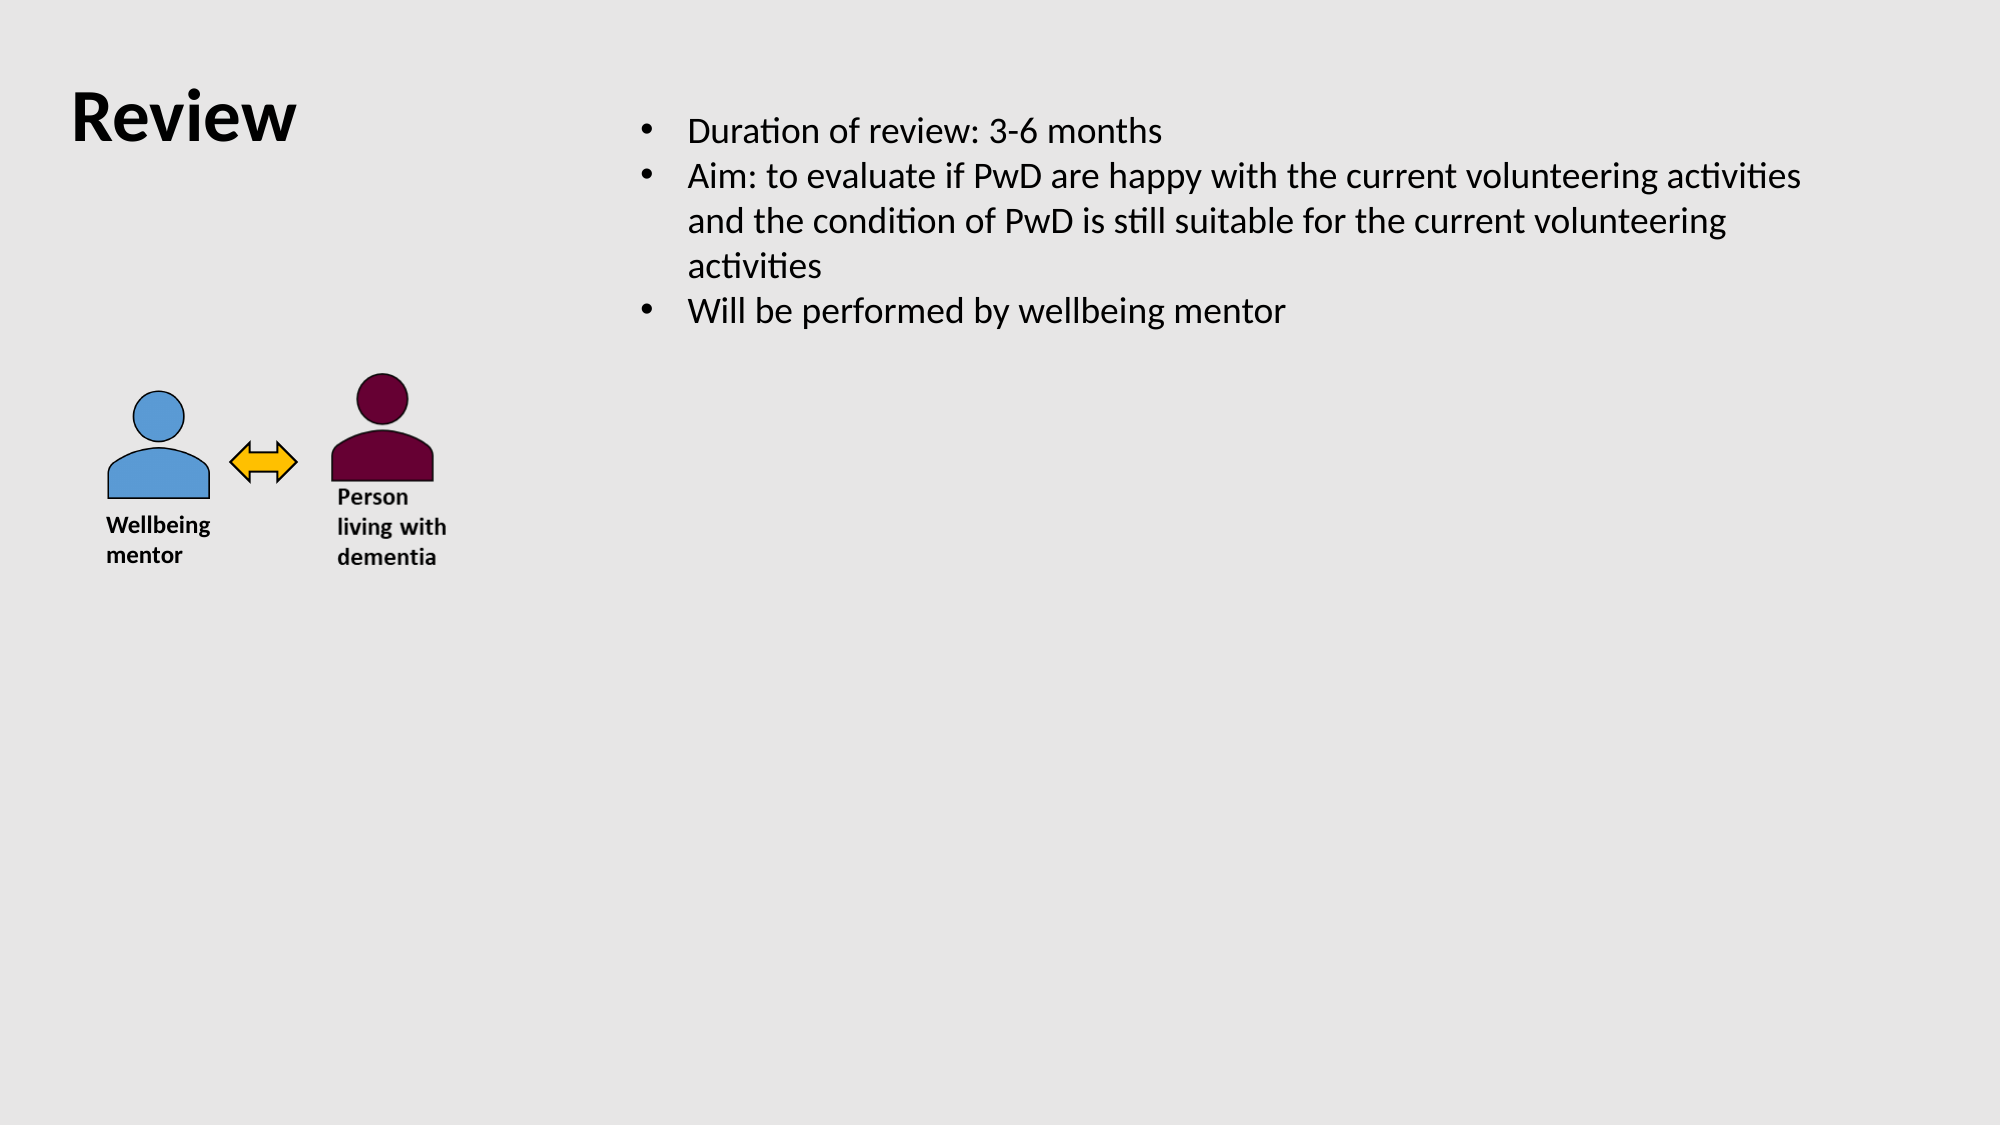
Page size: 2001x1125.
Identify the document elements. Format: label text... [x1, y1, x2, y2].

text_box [83, 352, 480, 588]
text_box Duration of review: 3-6 months Aim: to evaluate if PwD are happy with the current volunteering activities and the condition of PwD is still suitable for the current volunteering activities Will be performed by wellbeing mentor [625, 98, 1849, 384]
text_box Review [56, 59, 316, 165]
